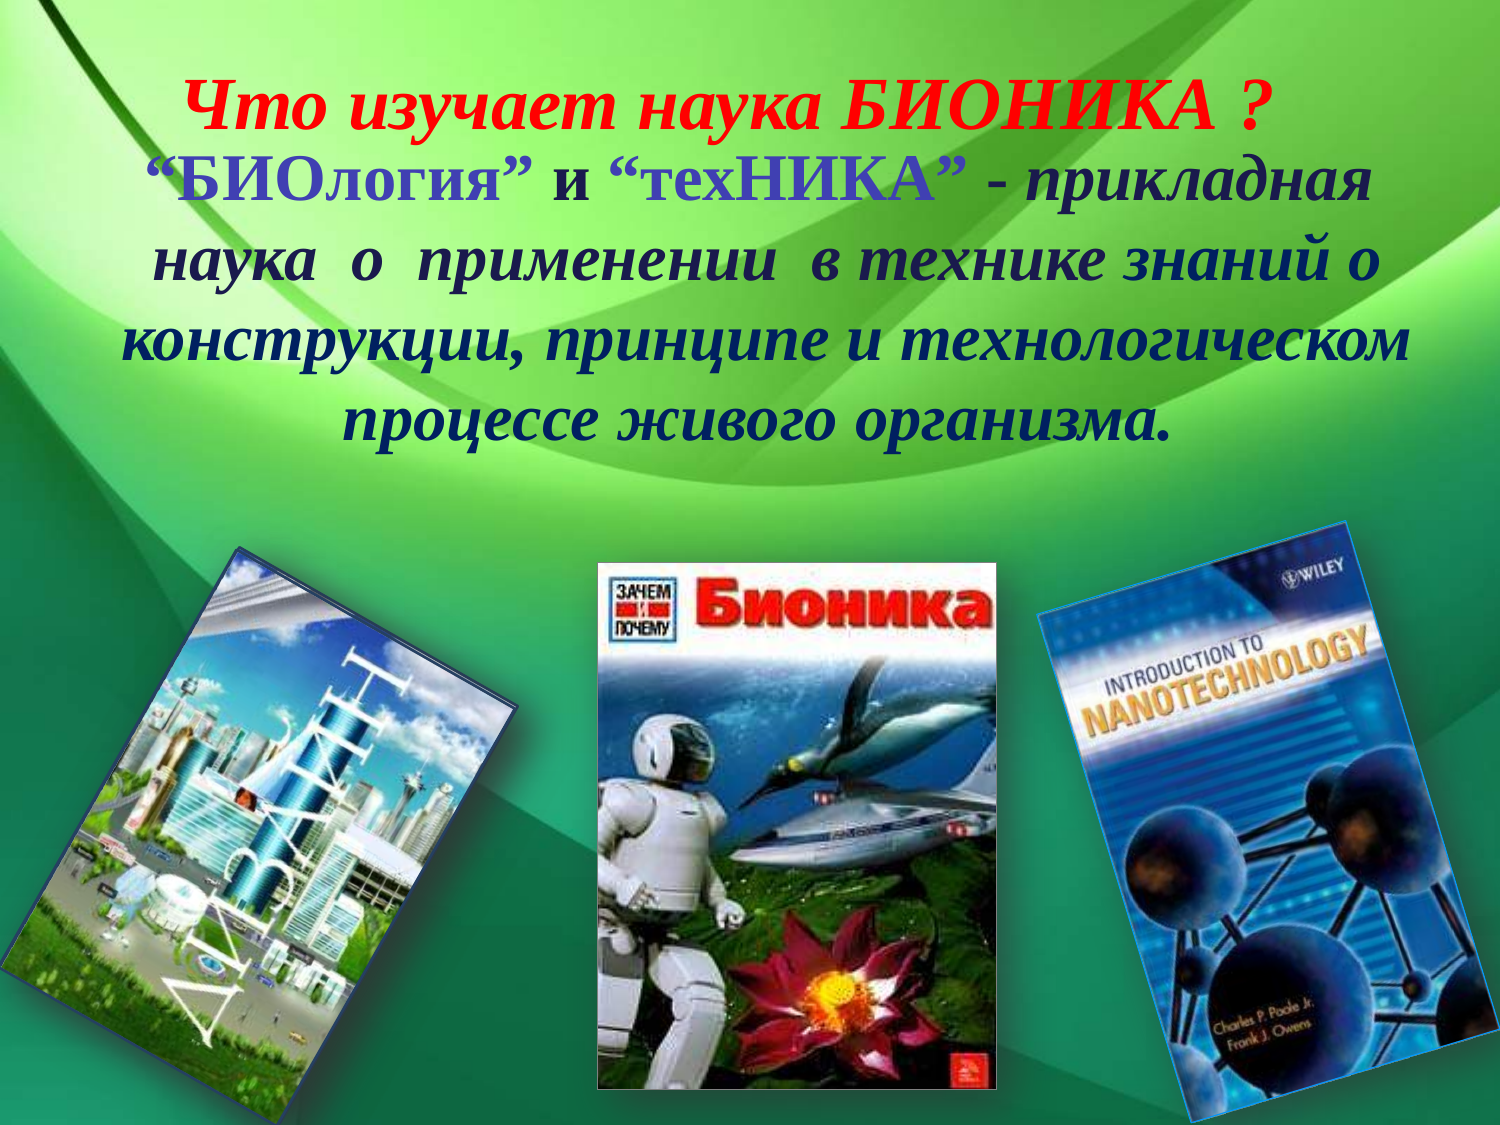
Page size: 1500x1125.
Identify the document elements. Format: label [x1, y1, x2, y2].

picture [0, 0, 1500, 1125]
text_box [16, 676, 500, 997]
